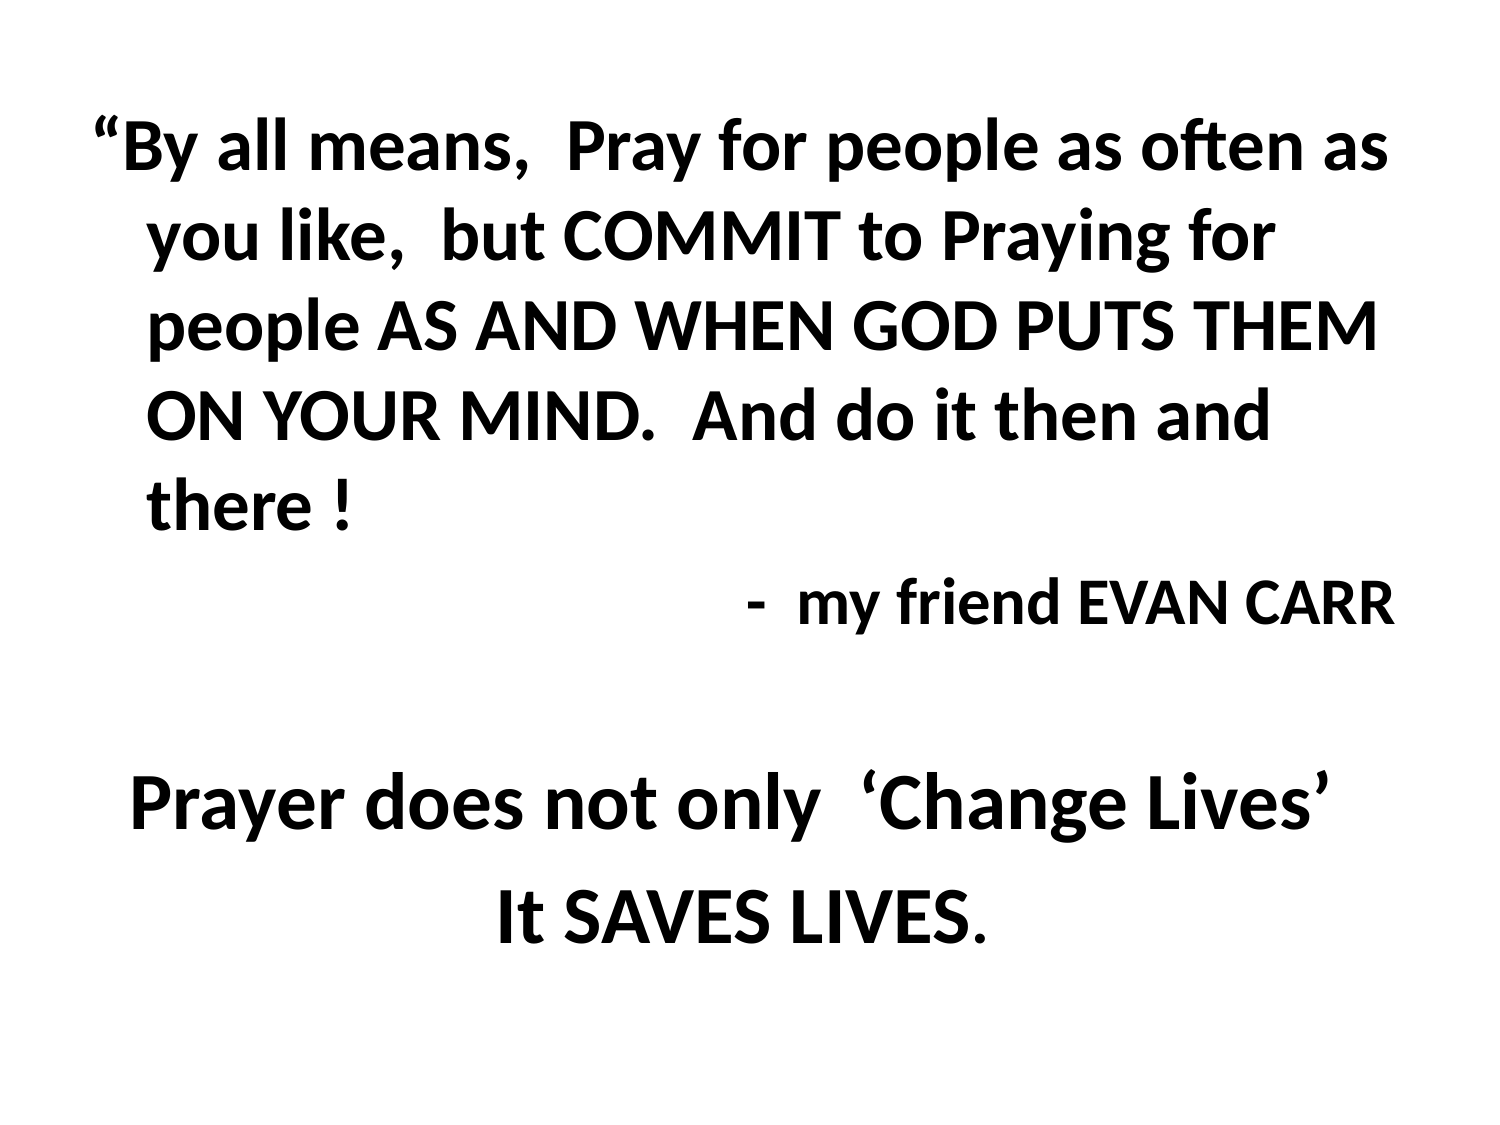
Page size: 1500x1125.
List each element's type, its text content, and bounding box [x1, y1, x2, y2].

list “By all means, Pray for people as often as you like, but COMMIT to Praying for people AS AND WHEN GOD PUTS THEM ON YOUR MIND. And do it then and there ! - my friend EVAN CARR Prayer does not only ‘Change Lives’ It SAVES LIVES. [75, 87, 1425, 1005]
